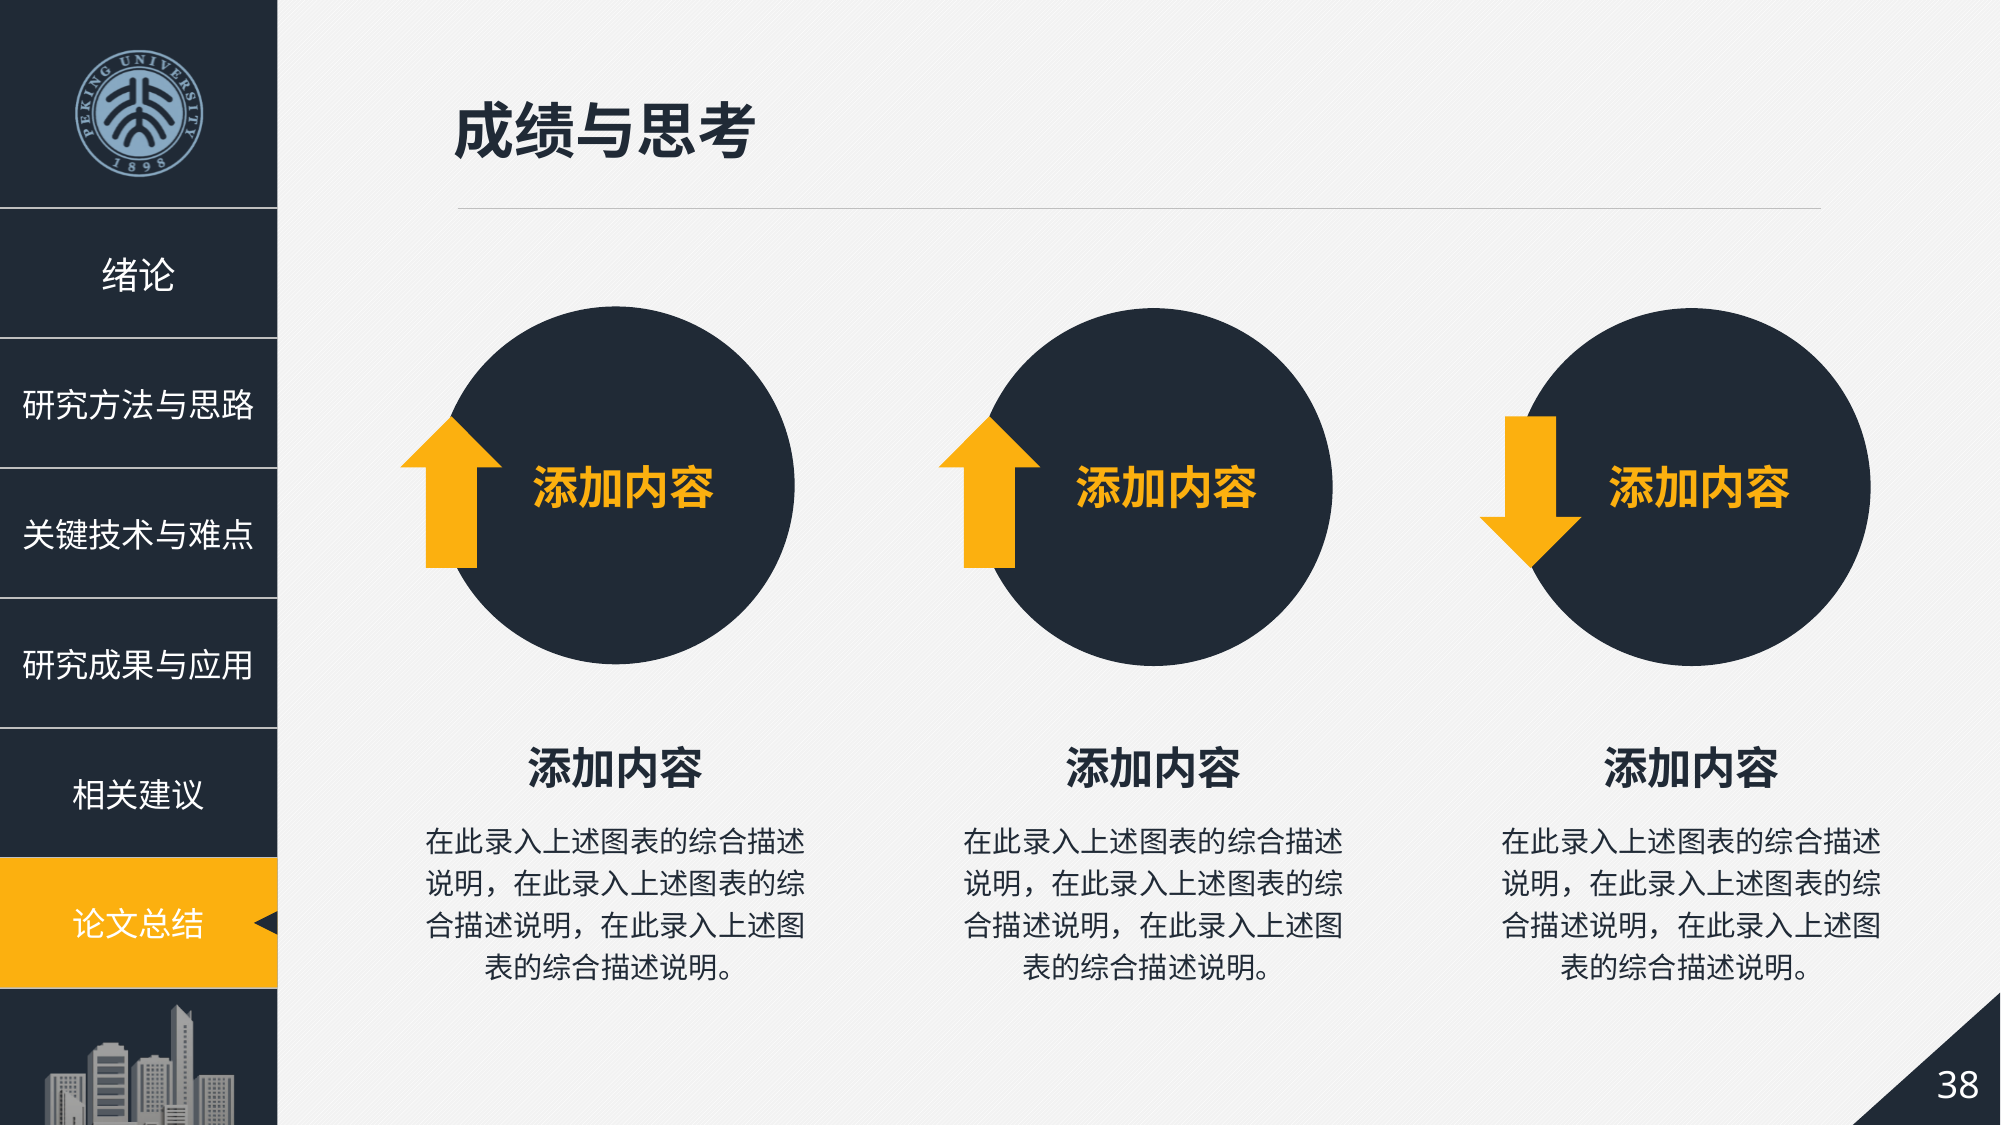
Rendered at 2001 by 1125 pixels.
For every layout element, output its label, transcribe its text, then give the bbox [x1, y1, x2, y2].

text_box 添加内容 [1060, 451, 1287, 522]
picture [16, 1004, 260, 1125]
text_box [990, 308, 1333, 667]
text_box 添加内容 [1593, 451, 1820, 522]
text_box [935, 414, 1043, 569]
text_box [1527, 308, 1871, 667]
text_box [935, 732, 1373, 986]
text_box [1477, 415, 1585, 570]
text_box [1473, 732, 1911, 986]
text_box [451, 306, 795, 665]
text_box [397, 732, 835, 986]
text_box [397, 414, 505, 569]
text_box 添加内容 [517, 451, 744, 522]
text_box 成绩与思考 [438, 84, 775, 173]
